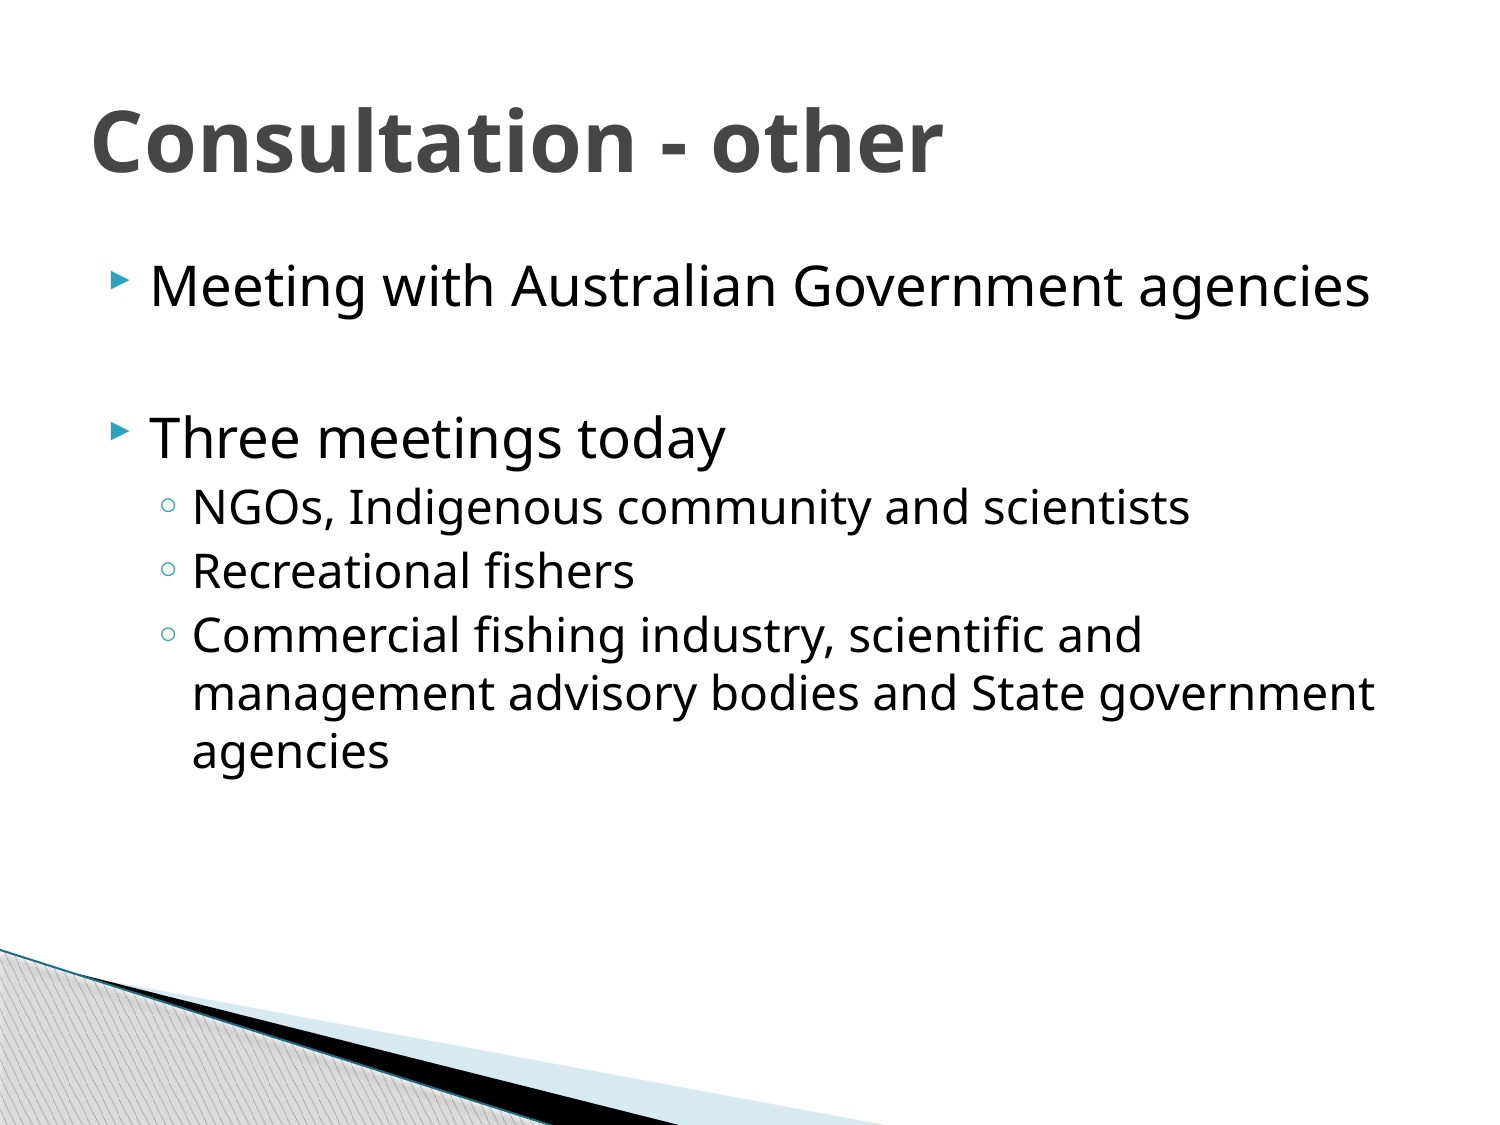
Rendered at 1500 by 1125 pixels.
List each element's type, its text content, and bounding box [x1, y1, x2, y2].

title Consultation - other [75, 45, 1425, 233]
list Meeting with Australian Government agencies Three meetings today NGOs, Indigenous community and scientists Recreational fishers Commercial fishing industry, scientific and management advisory bodies and State government agencies [75, 243, 1425, 986]
